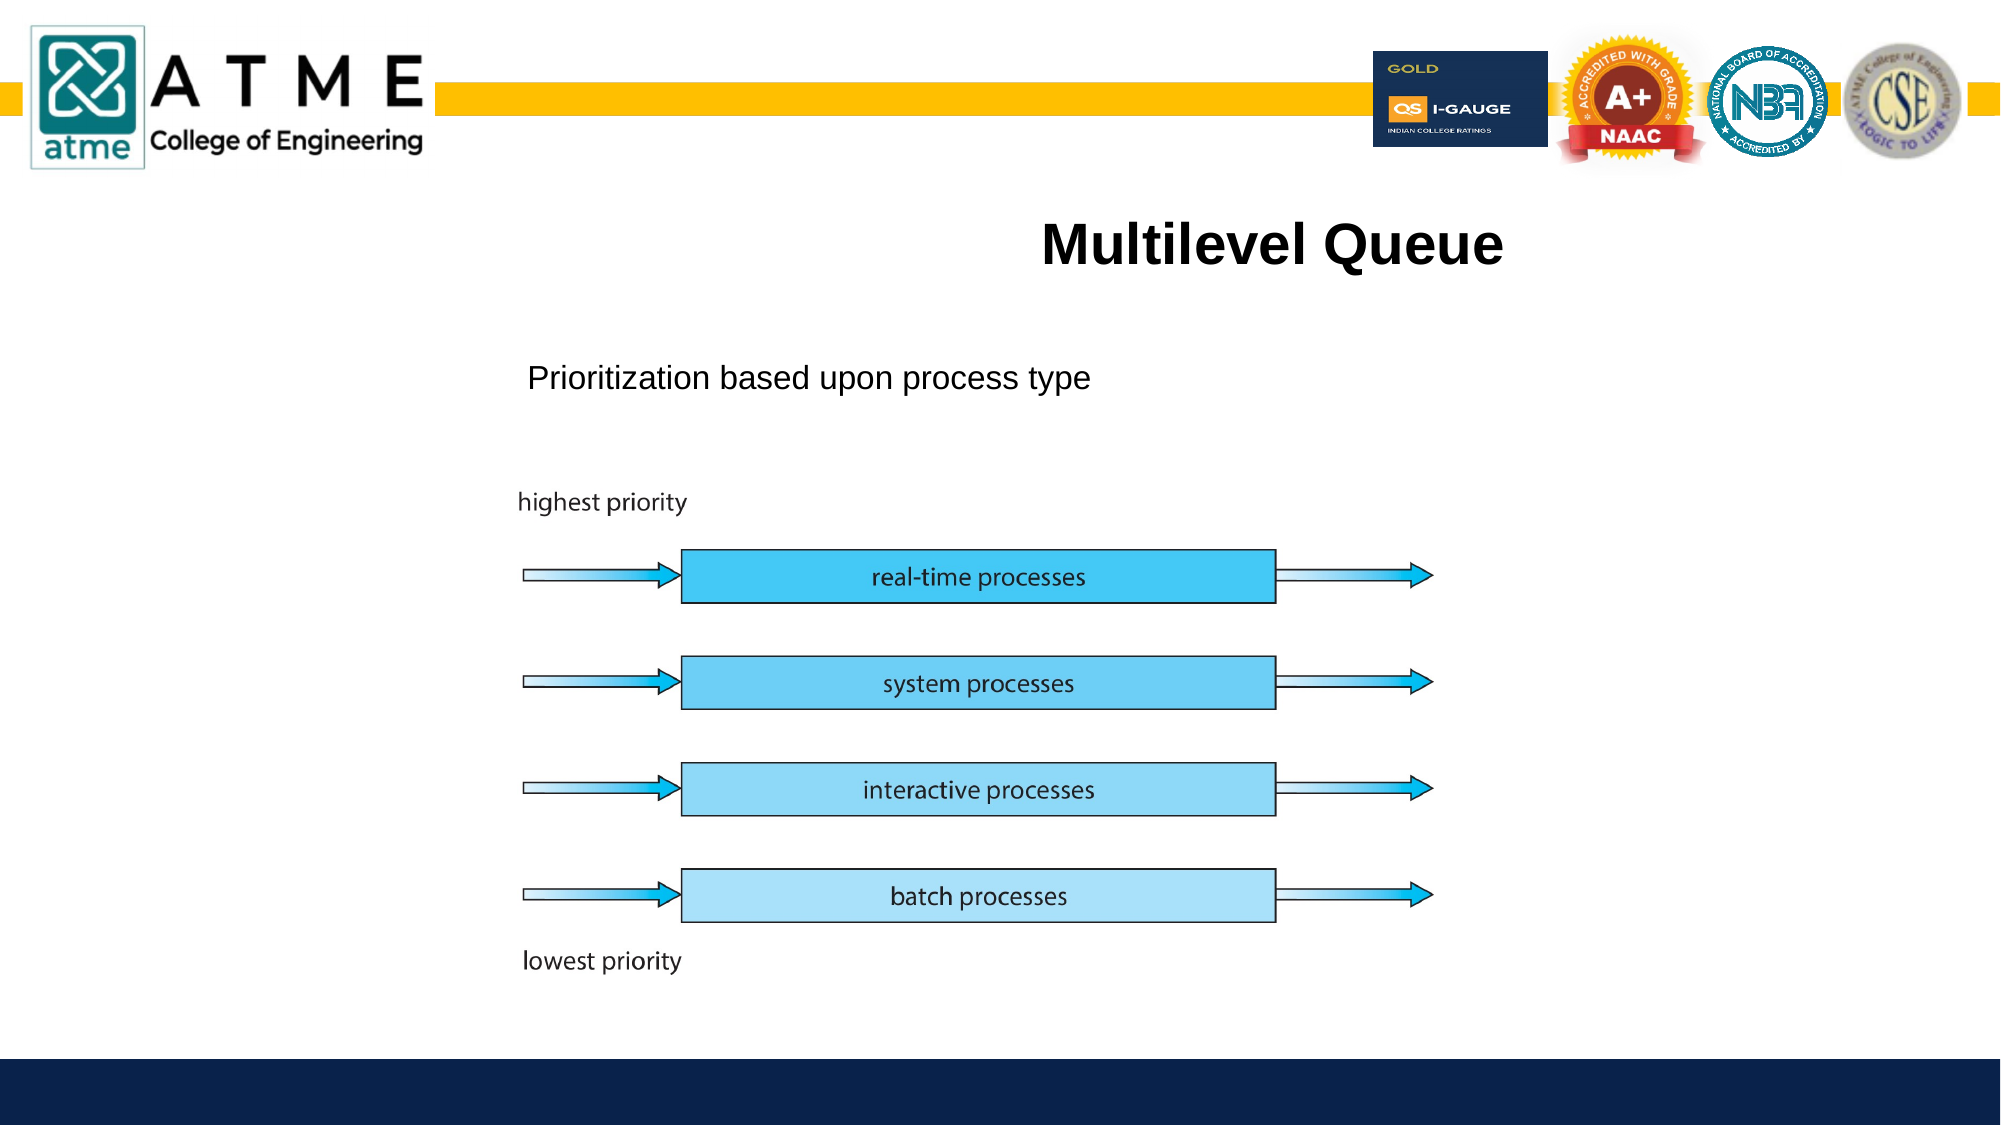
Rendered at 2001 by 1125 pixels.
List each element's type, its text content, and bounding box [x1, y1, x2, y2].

picture [1373, 20, 1828, 180]
picture [1840, 26, 1968, 176]
text_box Multilevel Queue [1027, 198, 1521, 284]
text_box Prioritization based upon process type [512, 348, 1108, 404]
picture [22, 15, 435, 178]
picture [517, 487, 1434, 976]
picture [0, 1059, 2001, 1125]
